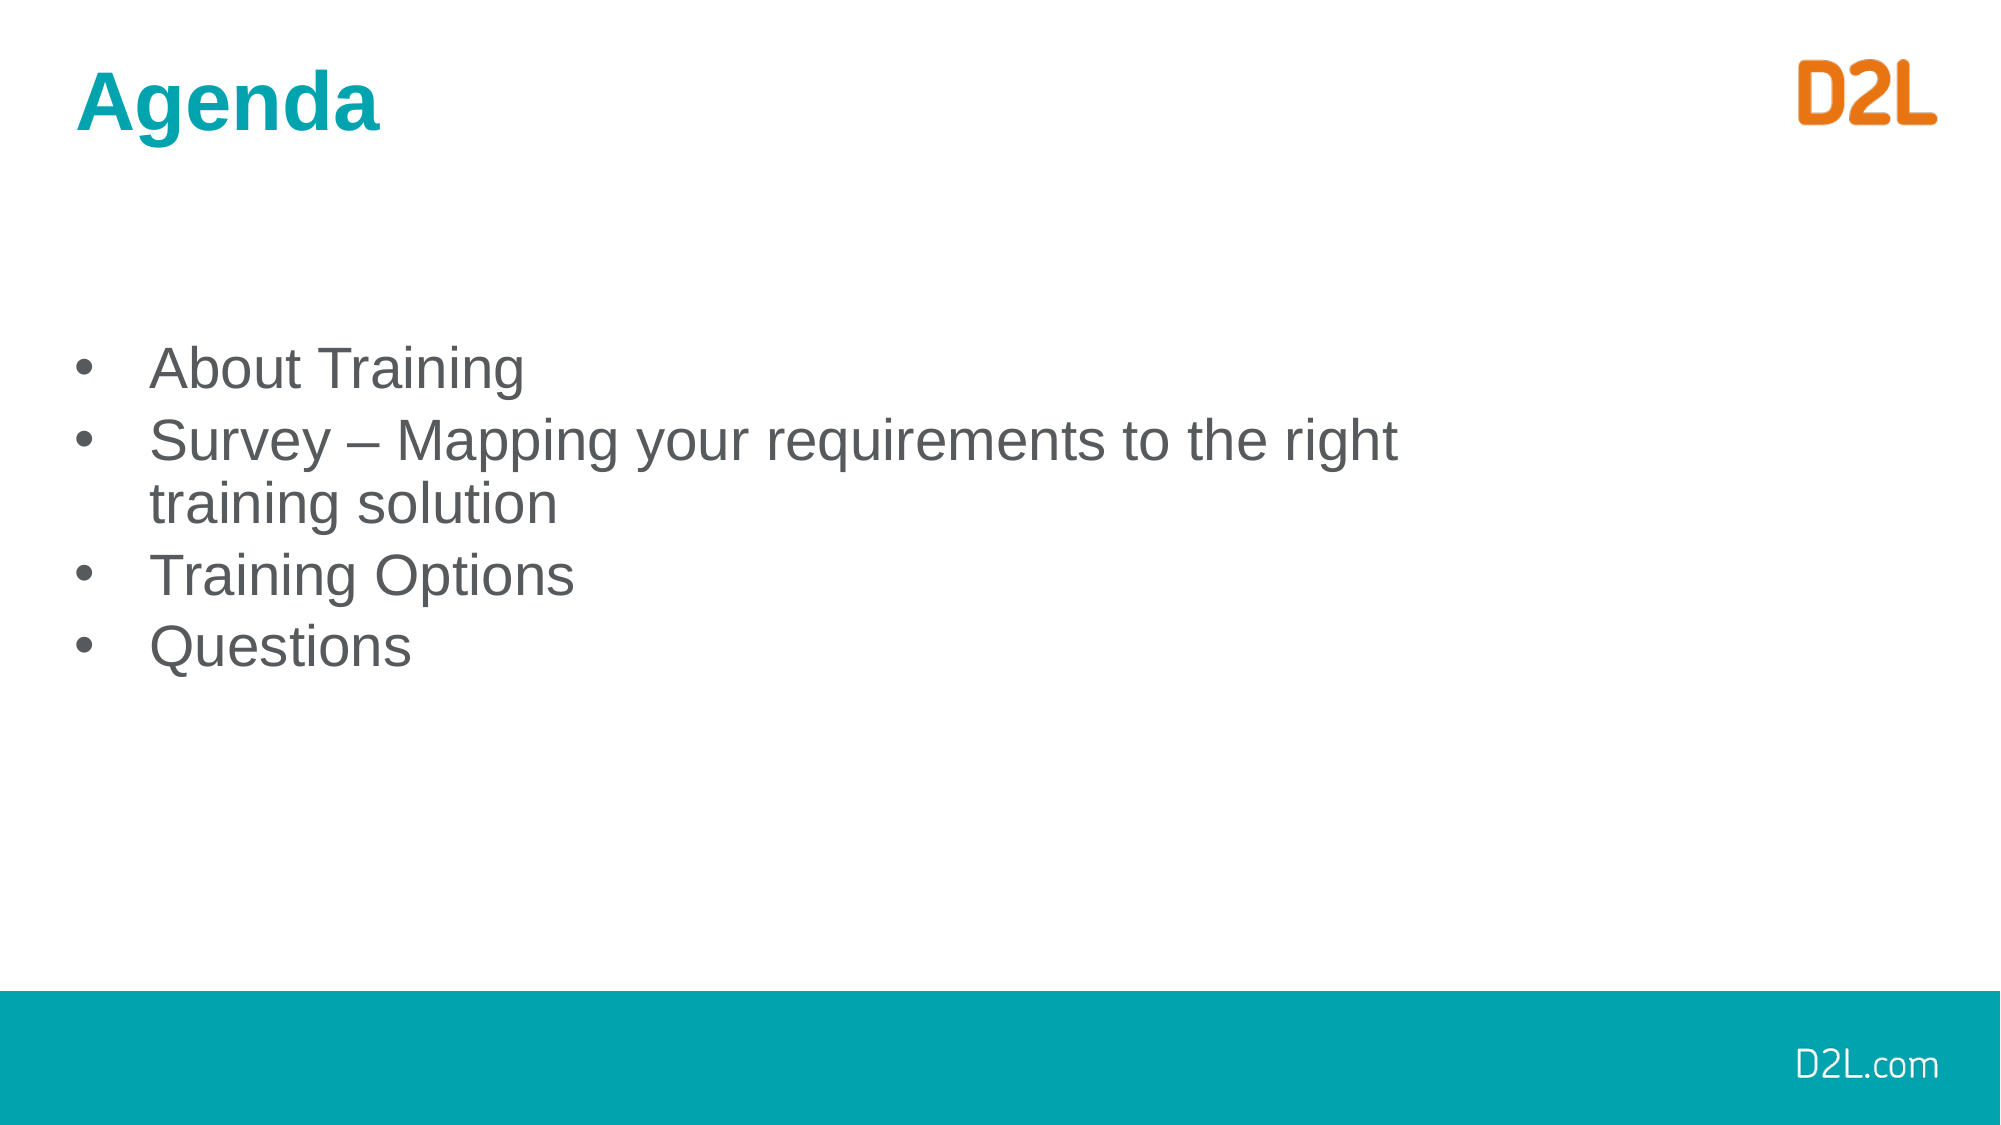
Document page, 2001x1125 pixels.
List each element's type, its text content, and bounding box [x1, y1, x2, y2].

title Agenda [60, 51, 1283, 269]
picture [1796, 0, 2000, 1125]
list About Training Survey – Mapping your requirements to the right training solution Training Options Questions [60, 331, 1529, 1031]
